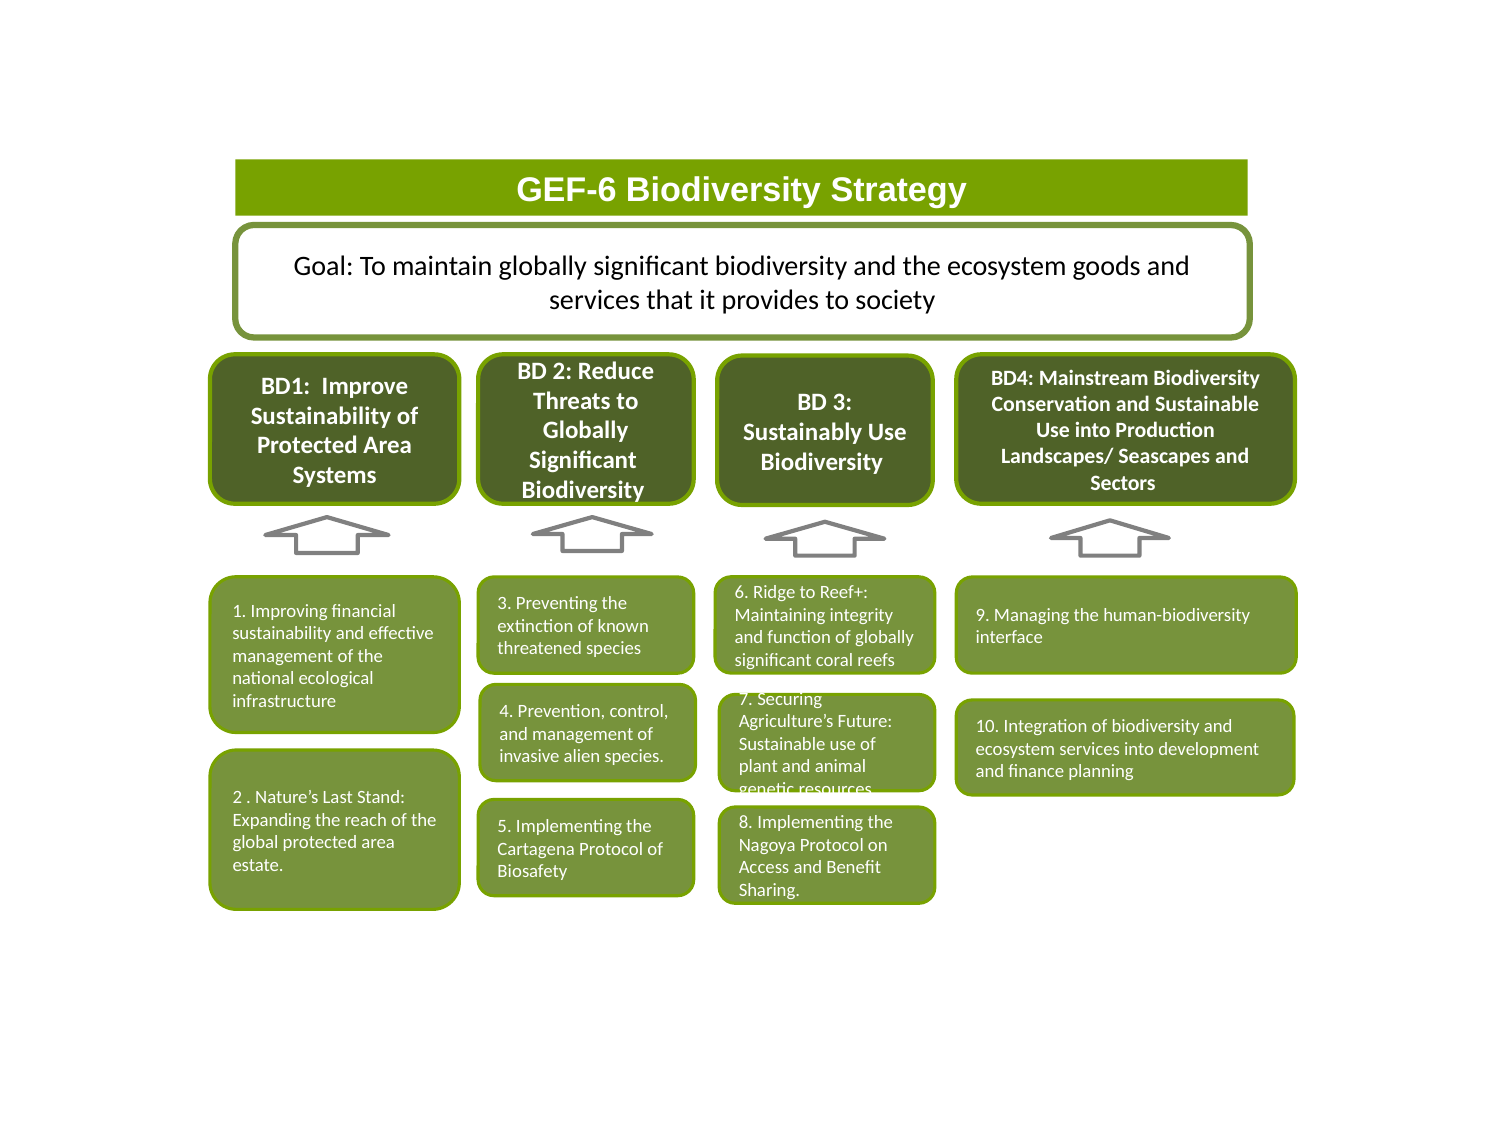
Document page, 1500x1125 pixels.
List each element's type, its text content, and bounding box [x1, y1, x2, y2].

text_box 6. Ridge to Reef+: Maintaining integrity and function of globally significant coral reefs [712, 574, 937, 676]
text_box BD1: Improve Sustainability of Protected Area Systems [207, 352, 462, 506]
text_box 8. Implementing the Nagoya Protocol on Access and Benefit Sharing. [717, 804, 937, 906]
text_box 9. Managing the human-biodiversity interface [954, 574, 1299, 676]
text_box [1048, 518, 1171, 558]
text_box [530, 515, 654, 554]
text_box 4. Prevention, control, and management of invasive alien species. [477, 682, 698, 783]
text_box 7. Securing Agriculture’s Future: Sustainable use of plant and animal genetic resources. [717, 692, 937, 793]
text_box BD 2: Reduce Threats to Globally Significant Biodiversity [475, 352, 696, 506]
text_box 2 . Nature’s Last Stand: Expanding the reach of the global protected area estate. [207, 747, 462, 912]
text_box BD4: Mainstream Biodiversity Conservation and Sustainable Use into Production Landscapes/ Seascapes and Sectors [954, 352, 1298, 506]
text_box 10. Integration of biodiversity and ecosystem services into development and finance planning [954, 697, 1297, 798]
text_box 1. Improving financial sustainability and effective management of the national ecological infrastructure [207, 574, 462, 735]
text_box Goal: To maintain globally significant biodiversity and the ecosystem goods and services that it provides to society [233, 222, 1252, 340]
text_box [763, 519, 887, 558]
text_box 5. Implementing the Cartagena Protocol of Biosafety [475, 797, 696, 898]
title GEF-6 Biodiversity Strategy [235, 159, 1248, 216]
text_box 3. Preventing the extinction of known threatened species [475, 574, 696, 676]
text_box BD 3: Sustainably Use Biodiversity [715, 353, 935, 508]
text_box [263, 515, 391, 556]
